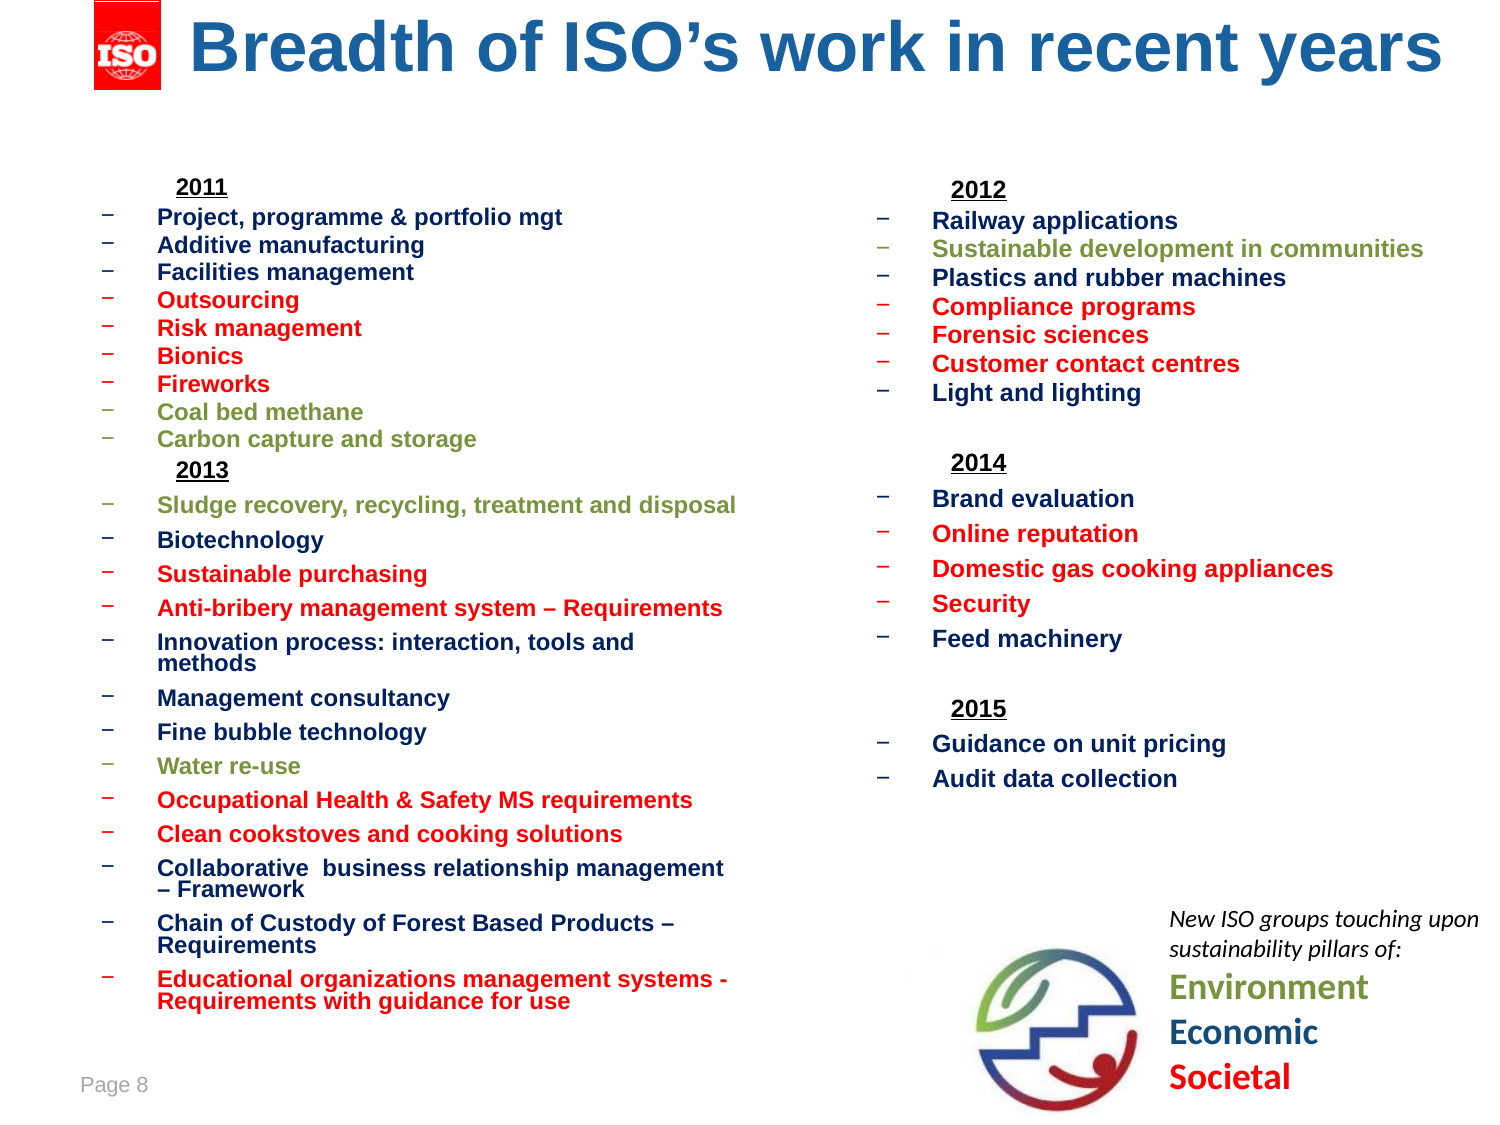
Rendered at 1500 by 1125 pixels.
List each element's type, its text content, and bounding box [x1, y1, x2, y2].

text_box Page 8 [65, 1063, 416, 1124]
picture [903, 945, 1212, 1115]
list 2011 Project, programme & portfolio mgt Additive manufacturing Facilities management Outsourcing Risk management Bionics Fireworks Coal bed methane Carbon capture and storage 2013 Sludge recovery, recycling, treatment and disposal Biotechnology Sustainable purchasing Anti-bribery management system – Requirements Innovation process: interaction, tools and methods Management consultancy Fine bubble technology Water re-use Occupational Health & Safety MS requirements Clean cookstoves and cooking solutions Collaborative business relationship management – Framework Chain of Custody of Forest Based Products – Requirements Educational organizations management systems - Requirements with guidance for use [0, 162, 754, 1125]
text_box New ISO groups touching upon sustainability pillars of: Environment Economic Societal [1148, 894, 1500, 1105]
text_box 2012 Railway applications Sustainable development in communities Plastics and rubber machines Compliance programs Forensic sciences Customer contact centres Light and lighting 2014 Brand evaluation Online reputation Domestic gas cooking appliances Security Feed machinery 2015 Guidance on unit pricing Audit data collection [754, 173, 1426, 1125]
title Breadth of ISO’s work in recent years [115, 0, 1483, 103]
